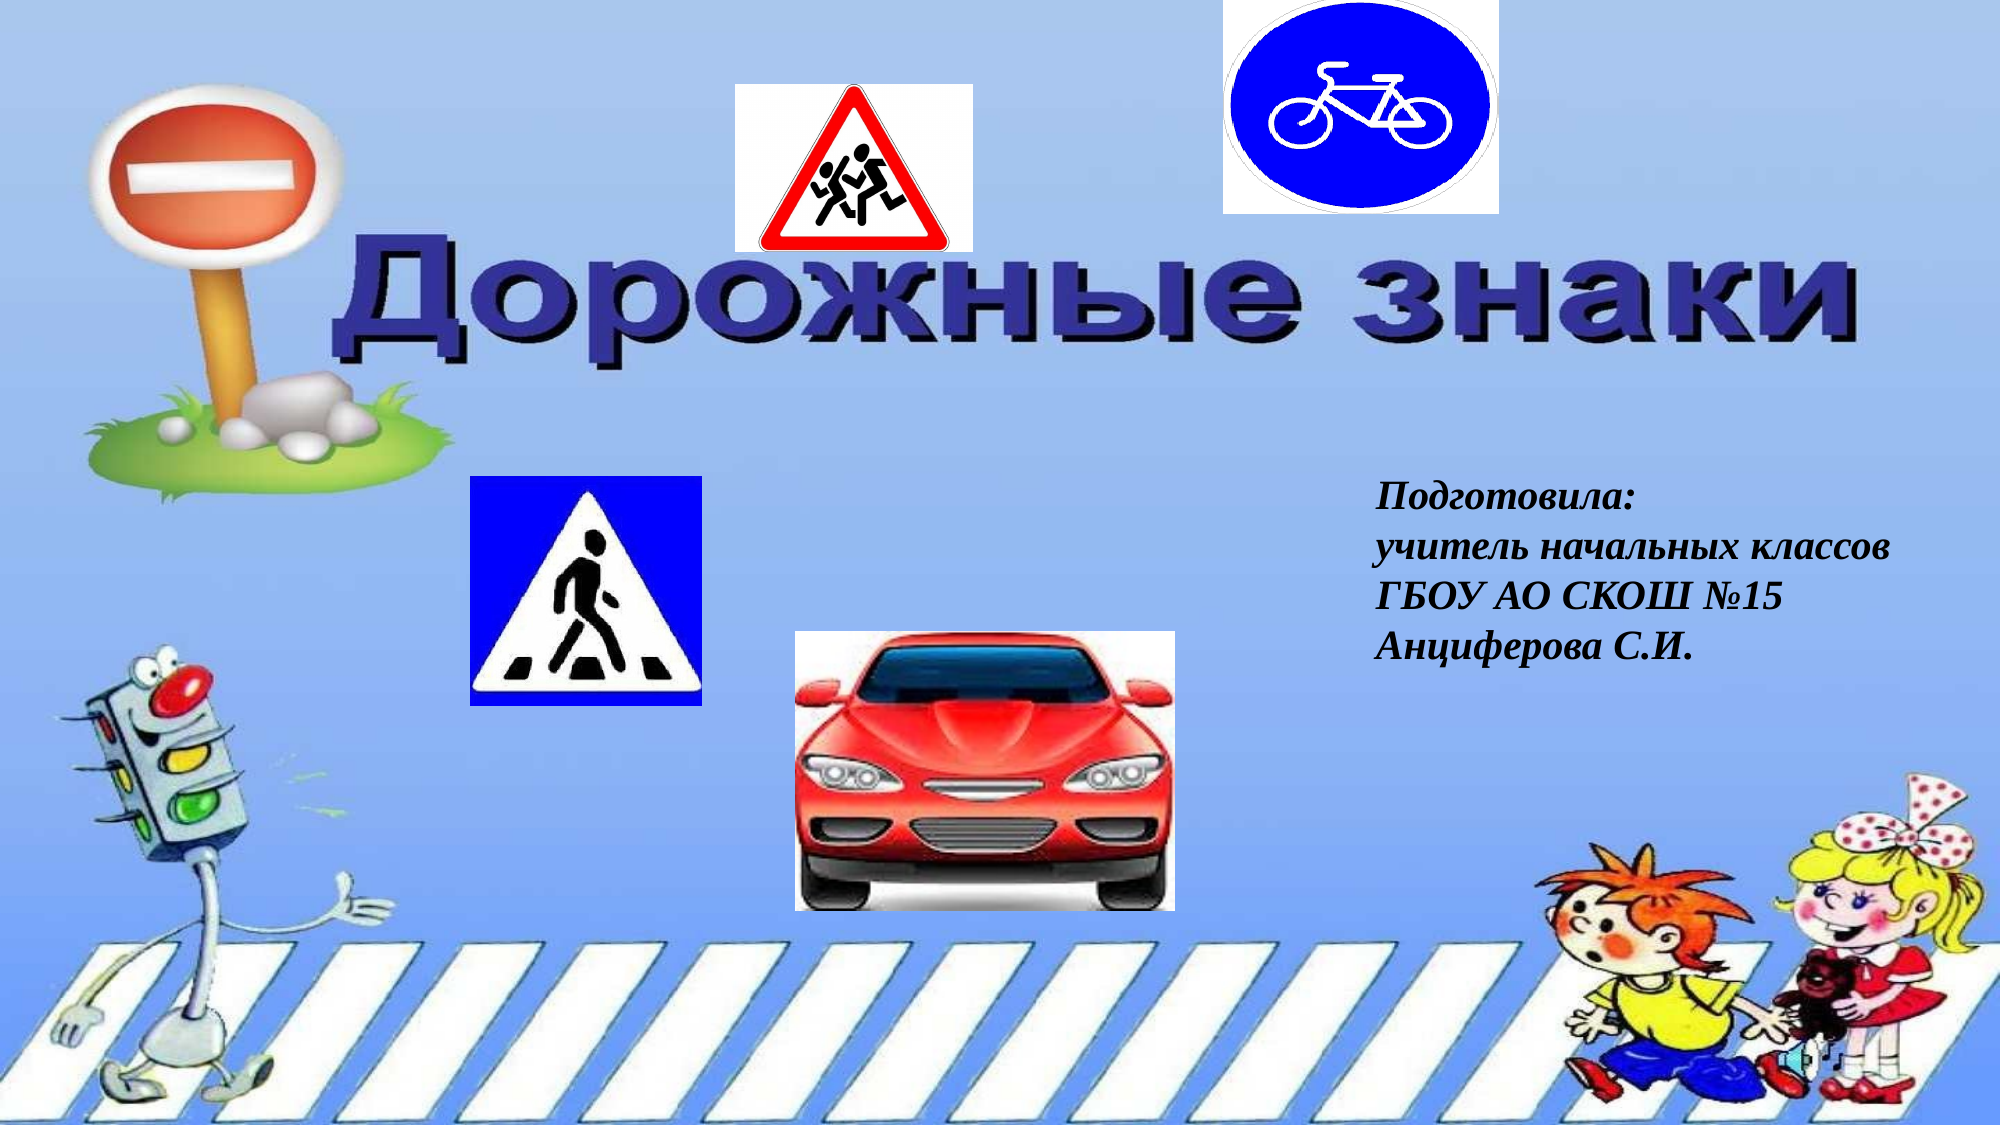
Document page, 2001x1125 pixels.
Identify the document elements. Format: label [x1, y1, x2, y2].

list [470, 476, 702, 706]
picture [0, 0, 2000, 1125]
